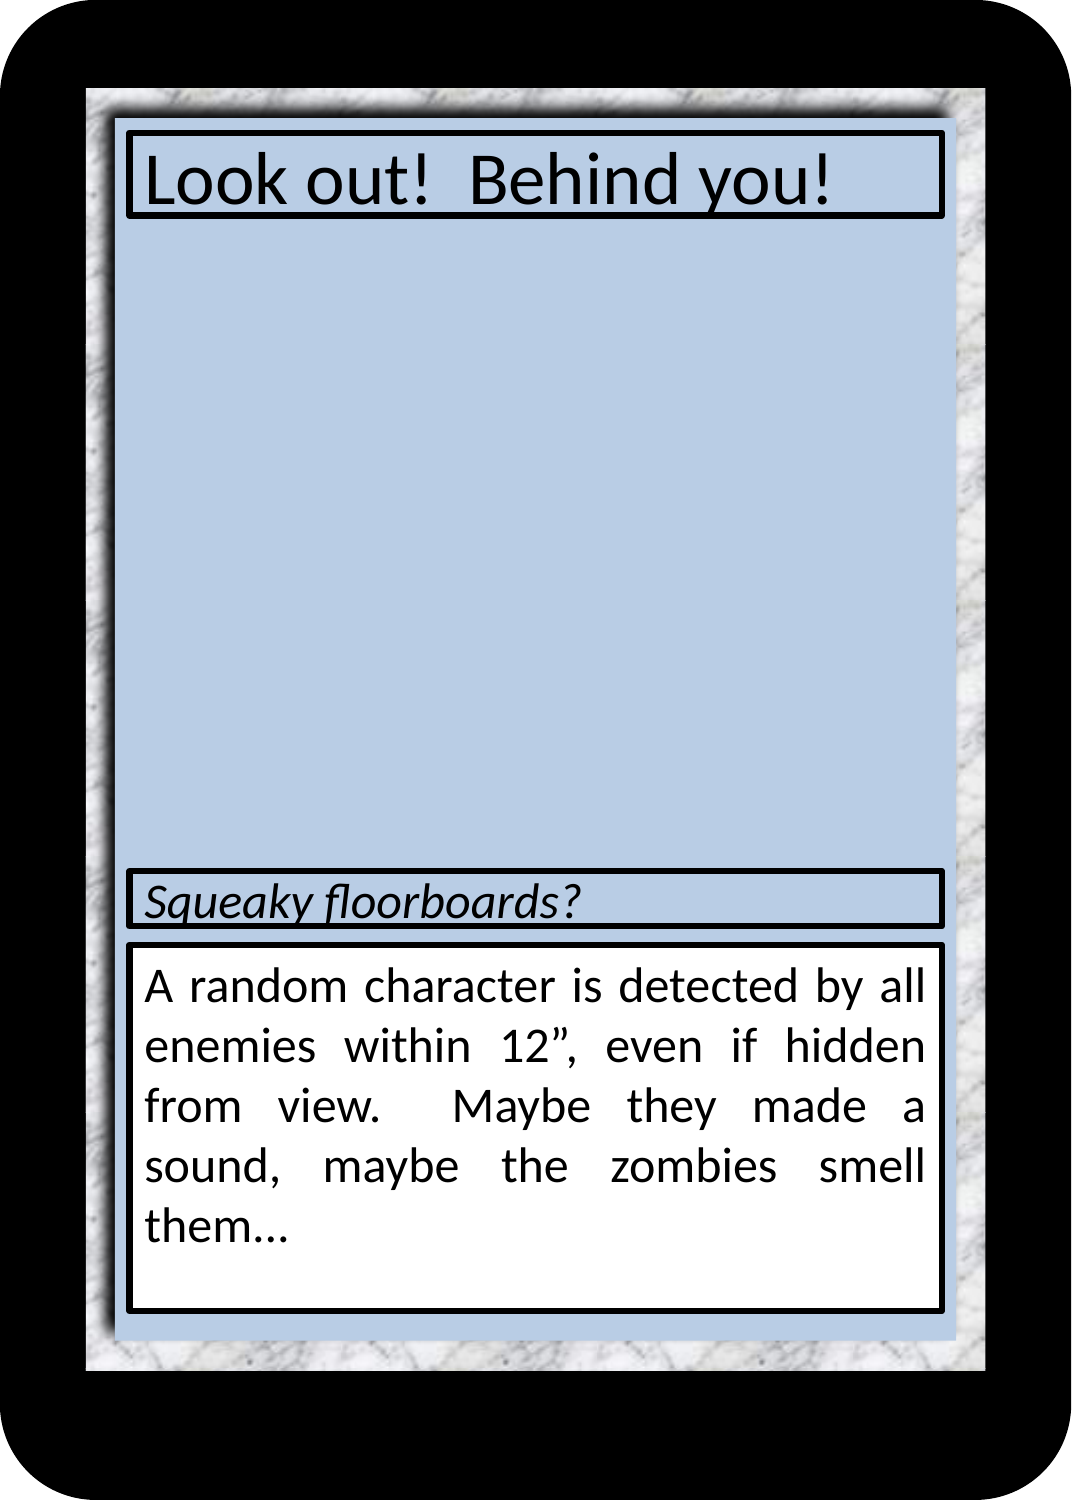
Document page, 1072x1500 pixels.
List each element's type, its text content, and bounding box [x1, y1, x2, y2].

picture [85, 88, 986, 1371]
list A random character is detected by all enemies within 12”, even if hidden from view. Maybe they made a sound, maybe the zombies smell them... [126, 942, 945, 1314]
title Look out! Behind you! [126, 130, 945, 219]
list Squeaky floorboards? [126, 868, 945, 929]
